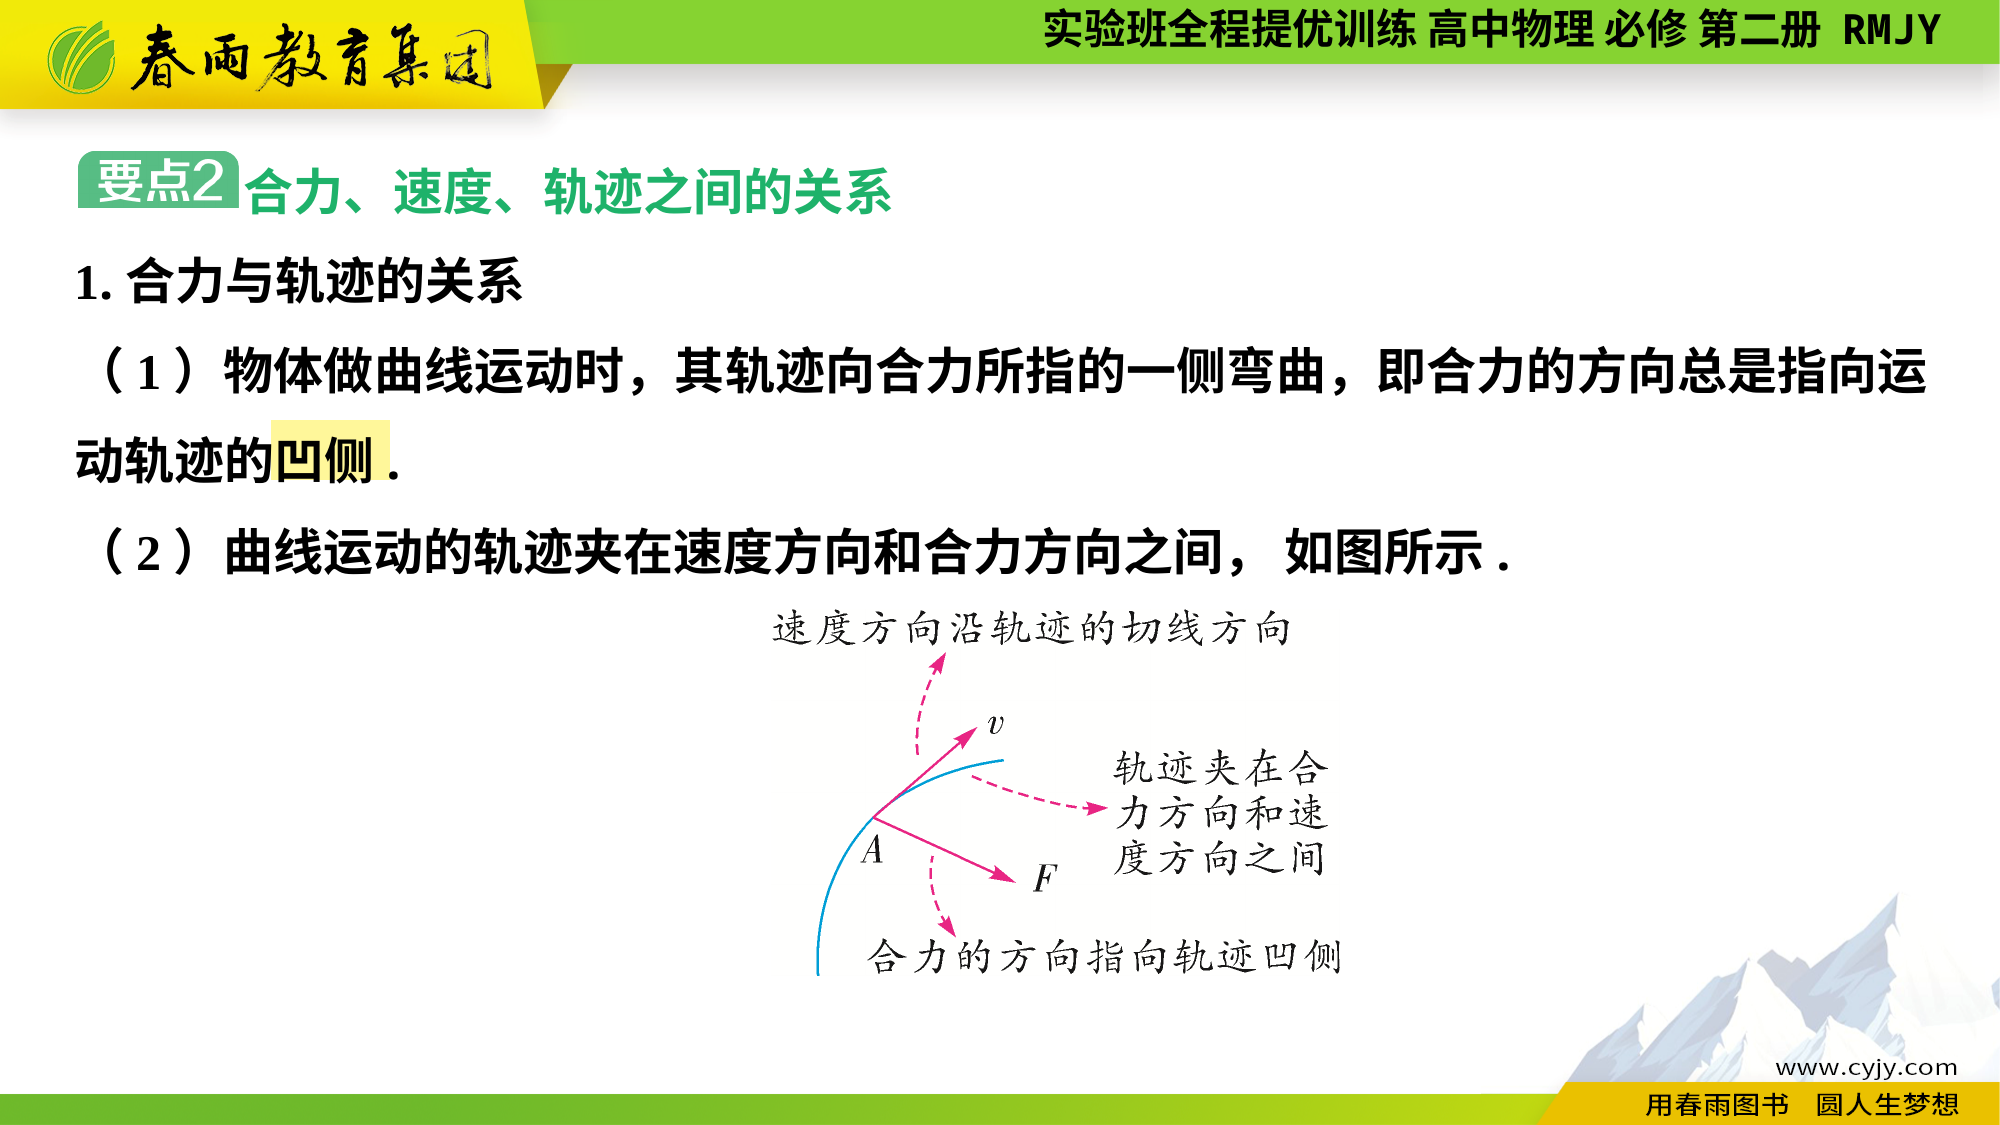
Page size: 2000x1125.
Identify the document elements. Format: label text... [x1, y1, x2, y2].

picture [0, 0, 2000, 1125]
list 合力、速度、轨迹之间的关系 1.合力与轨迹的关系 （1）物体做曲线运动时，其轨迹向合力所指的一侧弯曲，即合力的方向总是指向运动轨迹的凹侧. （2）曲线运动的轨迹夹在速度方向和合力方向之间， 如图所示. [59, 122, 1944, 592]
